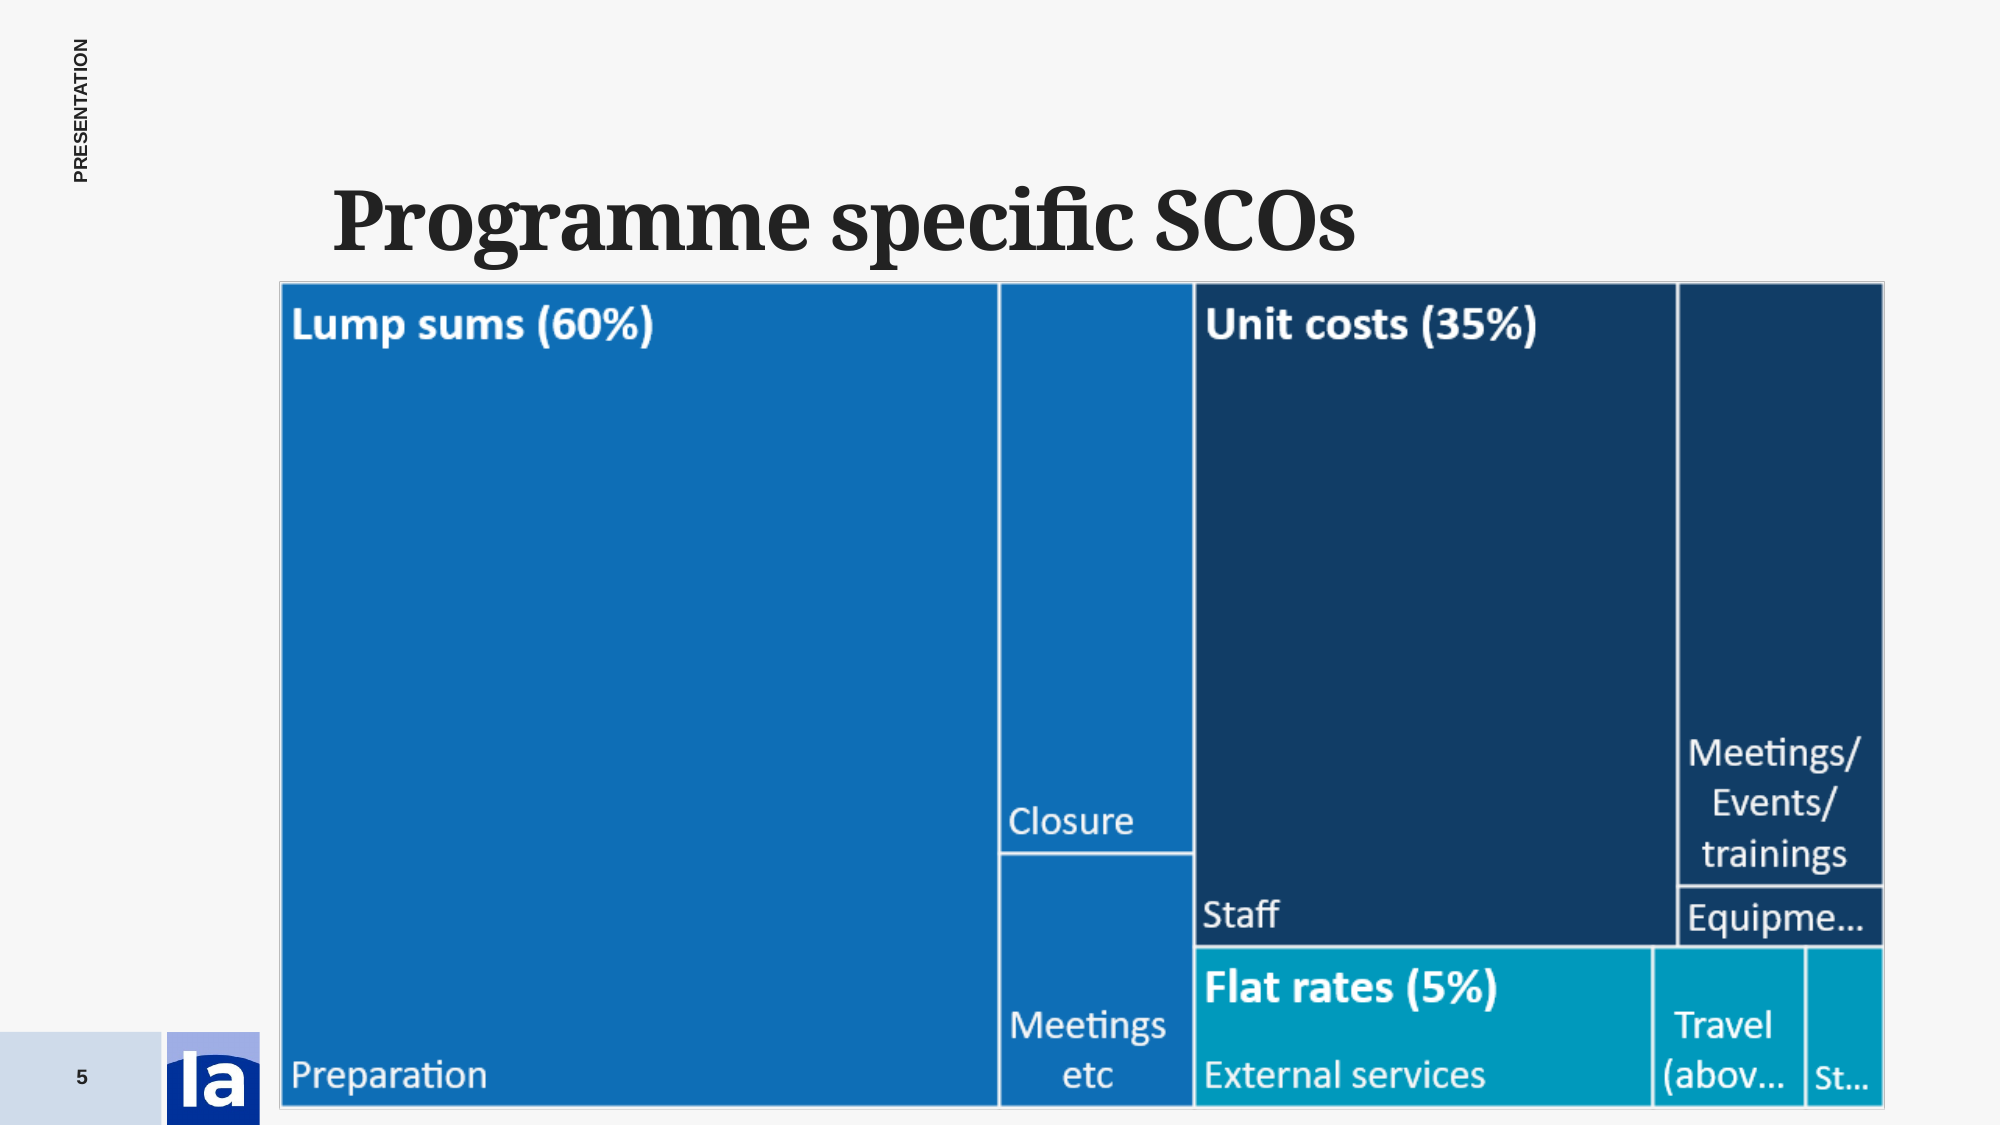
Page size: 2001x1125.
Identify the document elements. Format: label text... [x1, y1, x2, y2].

picture [269, 271, 1899, 1124]
title Programme specific SCOs [332, 155, 1835, 271]
picture [167, 1032, 260, 1125]
